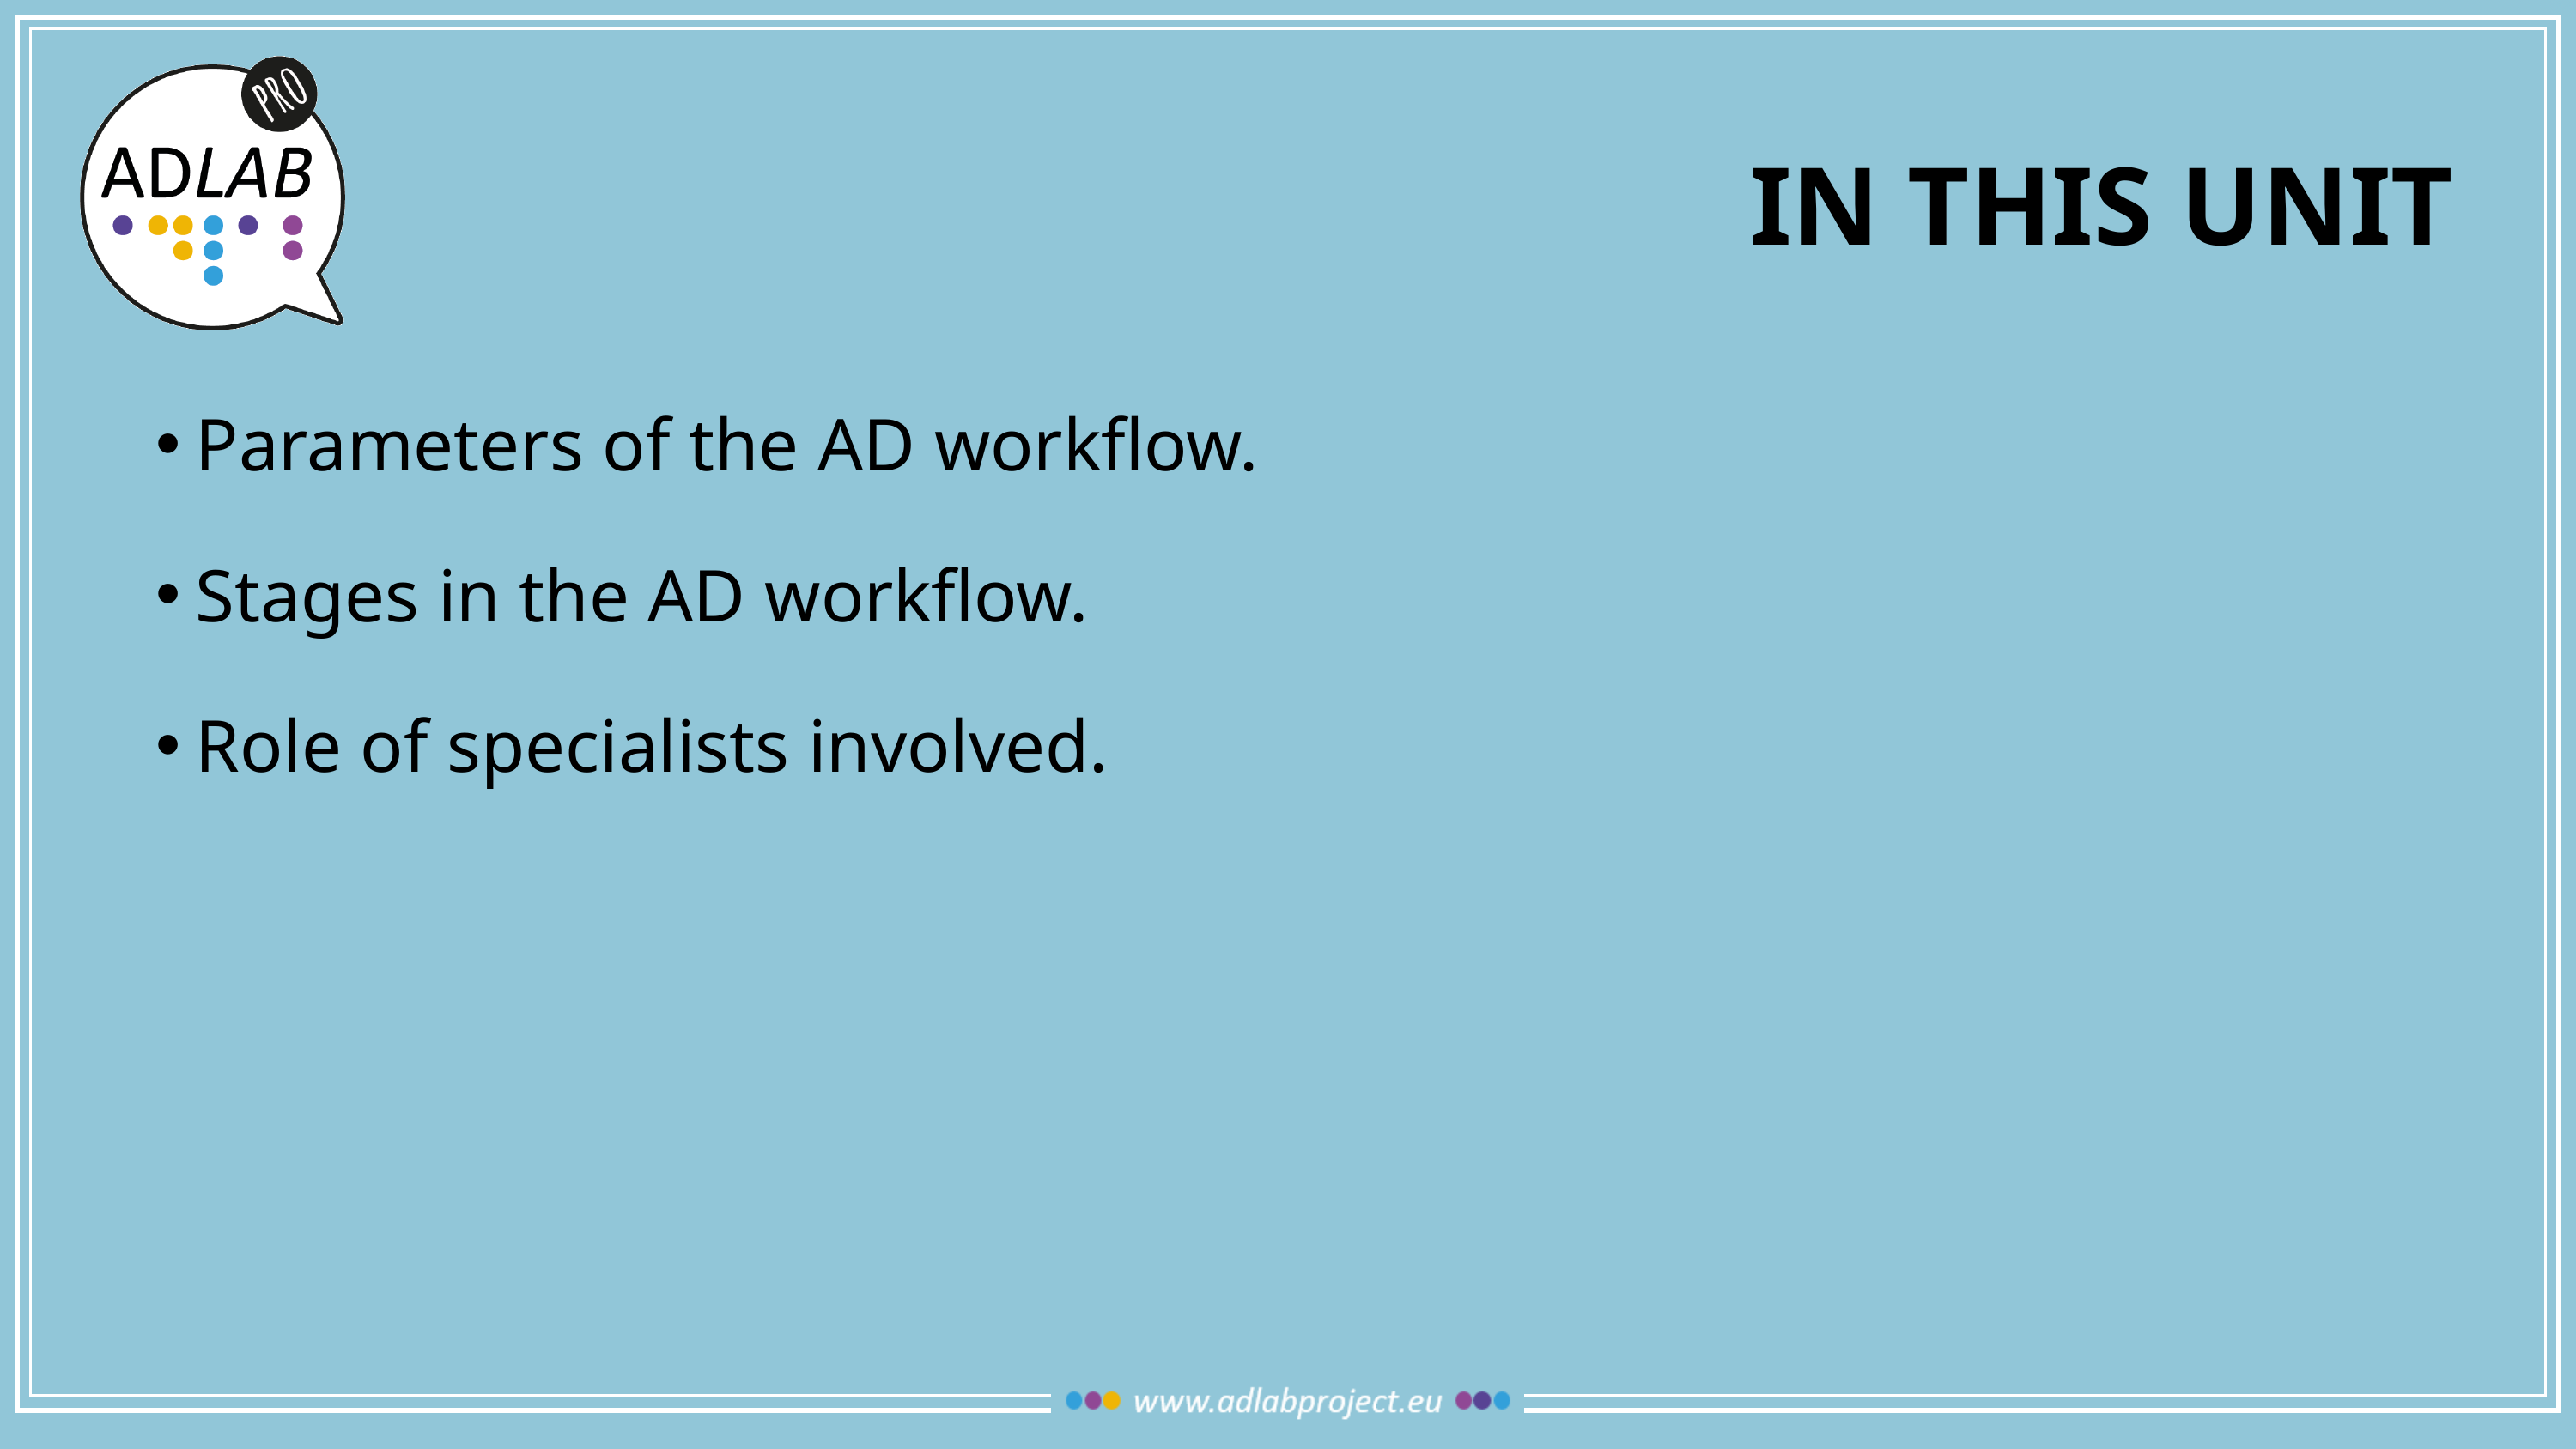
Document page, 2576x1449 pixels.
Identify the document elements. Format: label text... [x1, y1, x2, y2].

title IN THIS UNIT [384, 70, 2467, 350]
picture [1051, 1378, 1524, 1429]
picture [72, 49, 353, 330]
list Parameters of the AD workflow. Stages in the AD workflow. Role of specialists involved. [143, 350, 2467, 1056]
